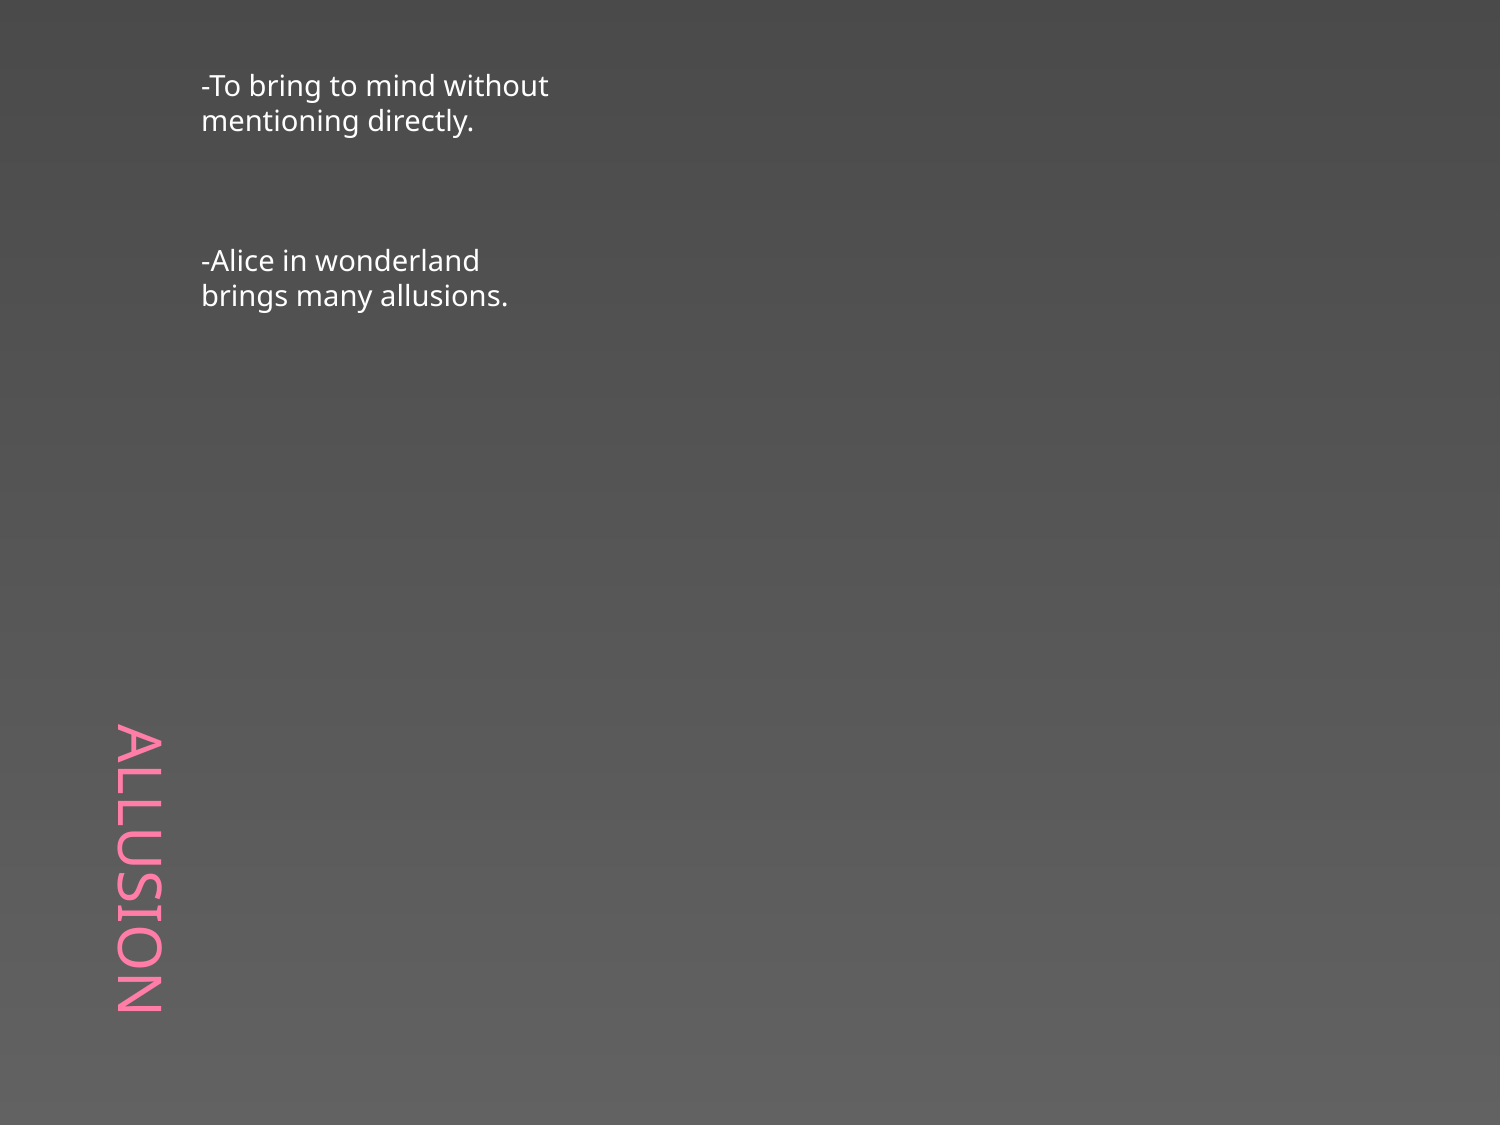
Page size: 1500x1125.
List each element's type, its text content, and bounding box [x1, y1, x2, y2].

title Allusion [36, 60, 186, 1036]
list -To bring to mind without mentioning directly. -Alice in wonderland brings many allusions. [186, 60, 587, 1036]
